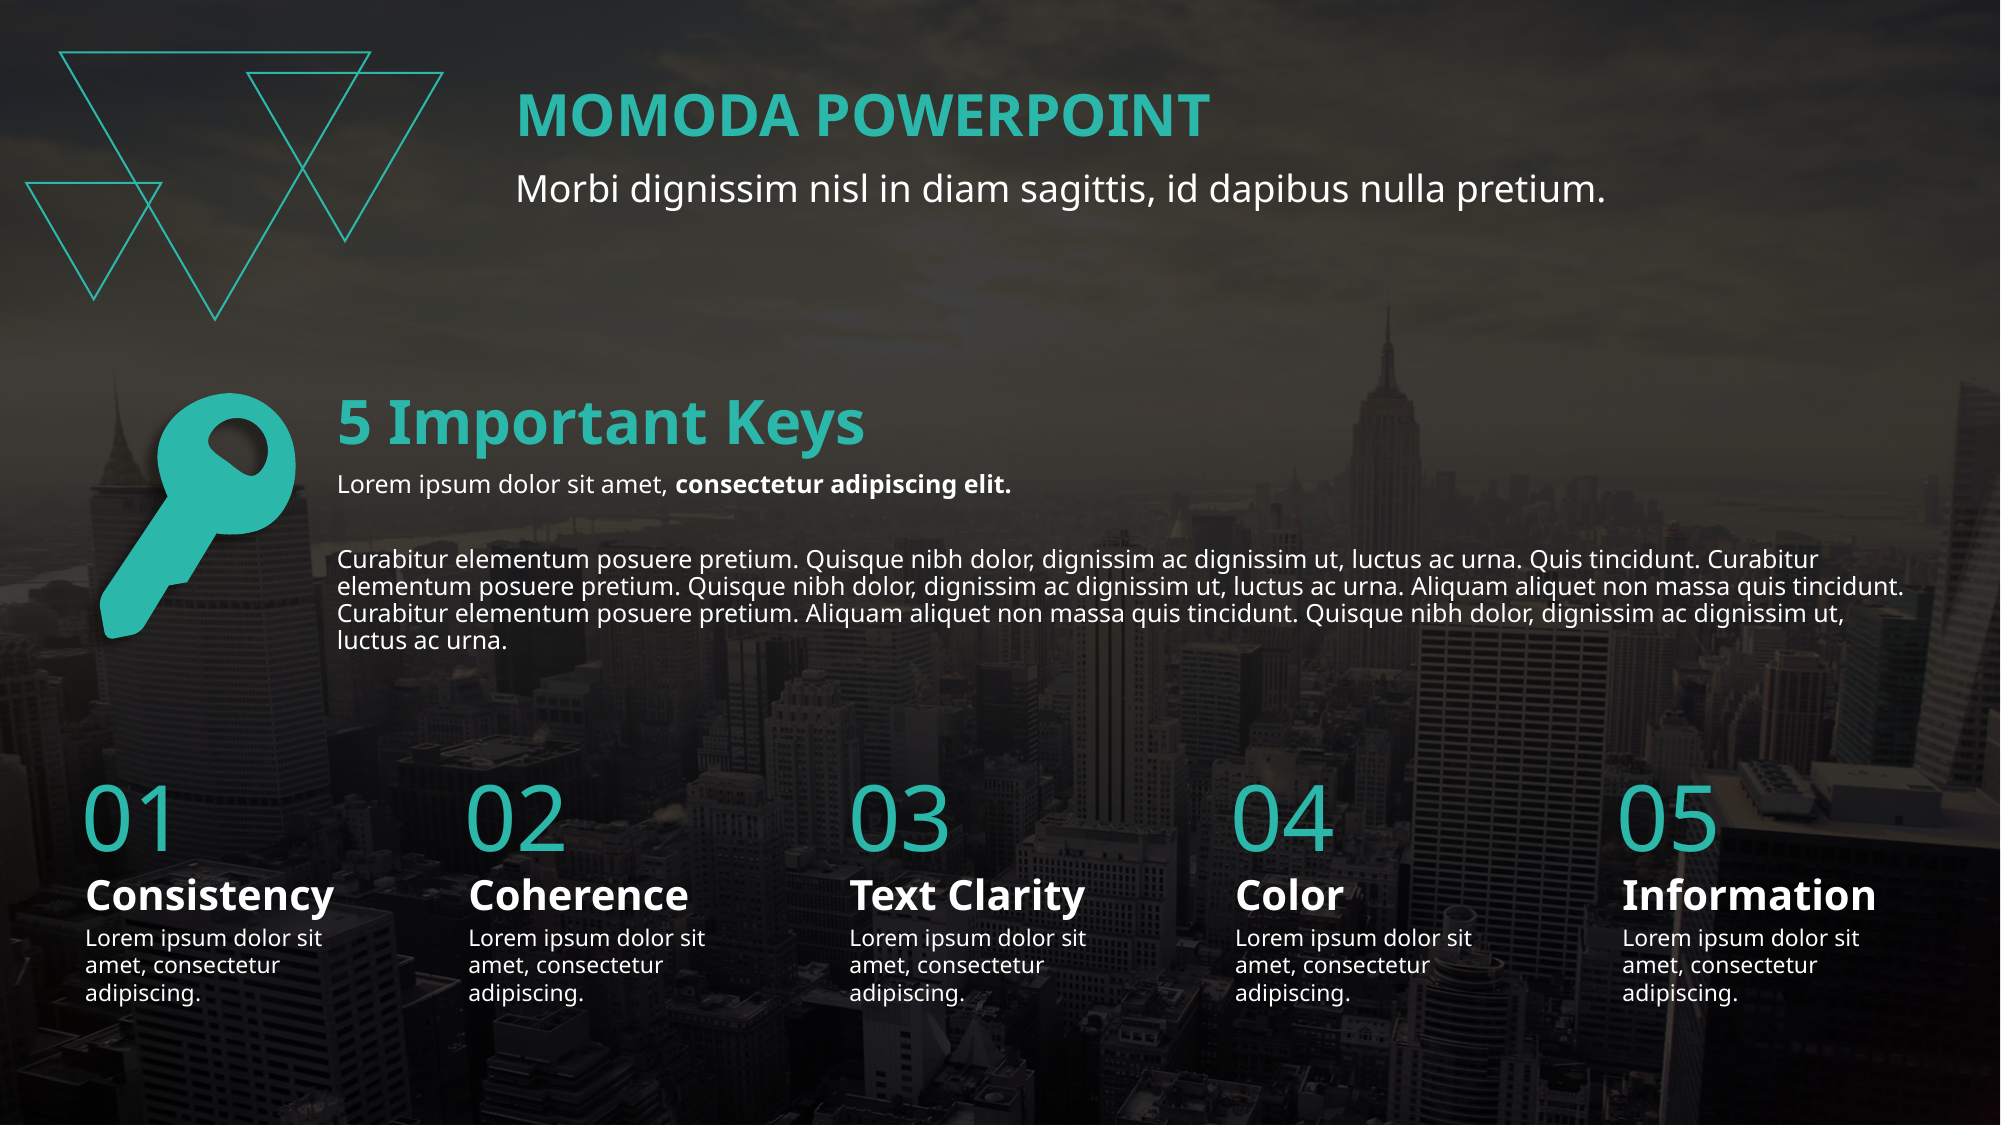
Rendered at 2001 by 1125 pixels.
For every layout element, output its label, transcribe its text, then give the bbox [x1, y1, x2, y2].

text_box 01 [66, 752, 205, 860]
text_box Information Lorem ipsum dolor sit amet, consectetur adipiscing. [1607, 861, 1934, 990]
text_box 03 [833, 752, 972, 860]
picture [0, 0, 2001, 1125]
text_box Morbi dignissim nisl in diam sagittis, id dapibus nulla pretium. [500, 157, 1918, 218]
text_box [58, 51, 372, 322]
text_box MOMODA POWERPOINT [500, 71, 1354, 156]
text_box Consistency Lorem ipsum dolor sit amet, consectetur adipiscing. [70, 861, 391, 990]
text_box Text Clarity Lorem ipsum dolor sit amet, consectetur adipiscing. [834, 861, 1157, 990]
text_box [98, 392, 297, 640]
text_box Coherence Lorem ipsum dolor sit amet, consectetur adipiscing. [453, 861, 772, 990]
text_box 02 [449, 752, 588, 860]
text_box Color Lorem ipsum dolor sit amet, consectetur adipiscing. [1219, 861, 1545, 990]
text_box Lorem ipsum dolor sit amet, consectetur adipiscing elit. Curabitur elementum posuere pretium. Quisque nibh dolor, dignissim ac dignissim ut, luctus ac urna. Quis tincidunt. Curabitur elementum posuere pretium. Quisque nibh dolor, dignissim ac dignissim ut, luctus ac urna. Aliquam aliquet non massa quis tincidunt. Curabitur elementum posuere pretium. Aliquam aliquet non massa quis tincidunt. Quisque nibh dolor, dignissim ac dignissim ut, luctus ac urna. [322, 464, 1934, 669]
text_box 04 [1215, 752, 1354, 860]
text_box [24, 181, 164, 302]
text_box 05 [1601, 752, 1740, 860]
text_box 5 Important Keys [322, 351, 995, 489]
text_box [245, 71, 445, 244]
